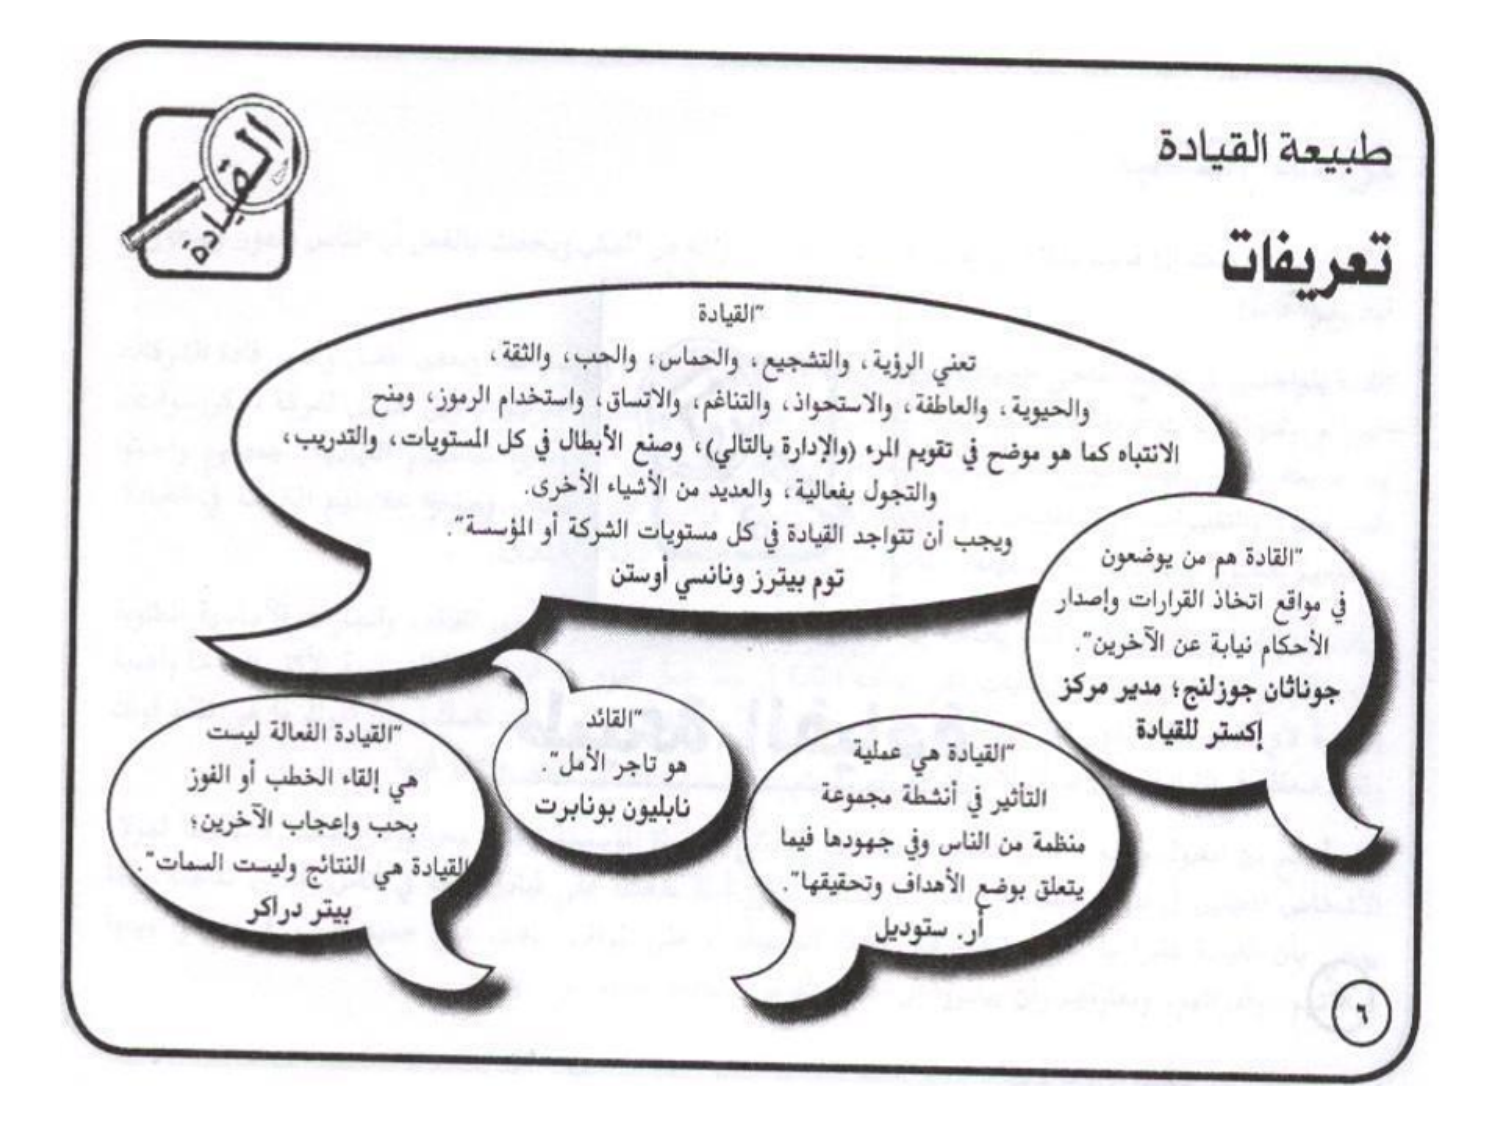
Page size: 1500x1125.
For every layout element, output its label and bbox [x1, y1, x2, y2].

picture [60, 39, 1439, 1086]
